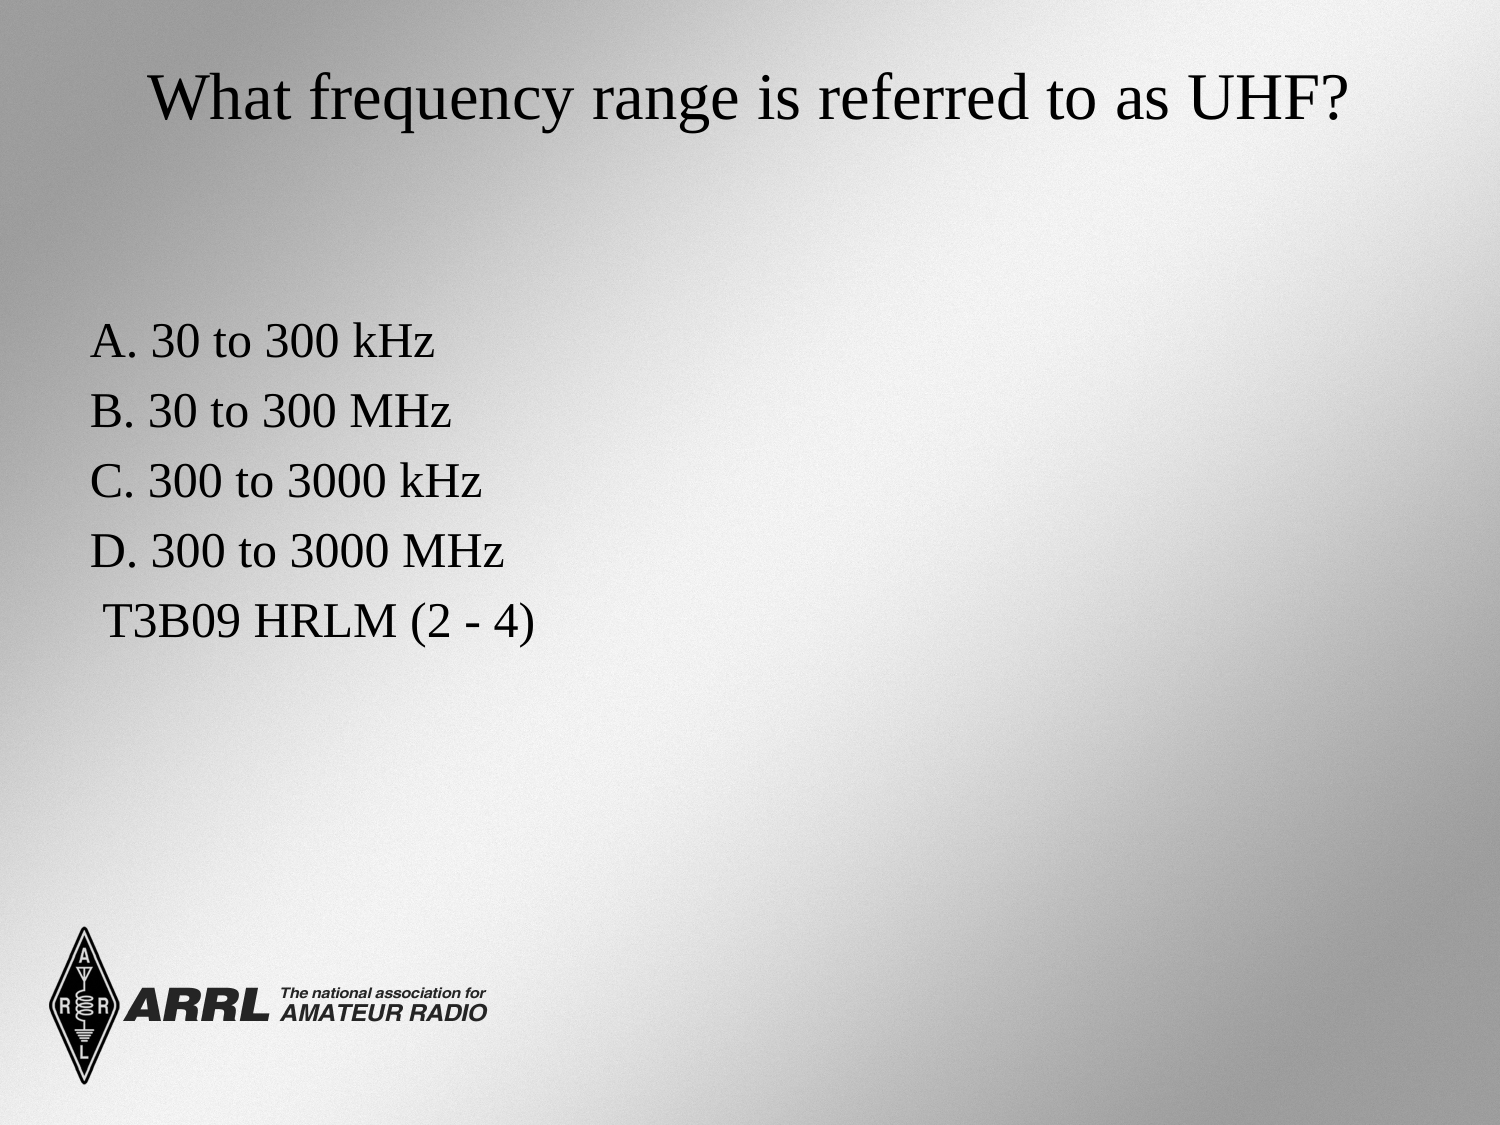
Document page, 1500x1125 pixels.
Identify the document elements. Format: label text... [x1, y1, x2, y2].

list A. 30 to 300 kHz B. 30 to 300 MHz C. 300 to 3000 kHz D. 300 to 3000 MHz T3B09 HRLM (2 - 4) [75, 299, 1425, 1005]
picture [0, 0, 1500, 1125]
title What frequency range is referred to as UHF? [75, 45, 1425, 233]
